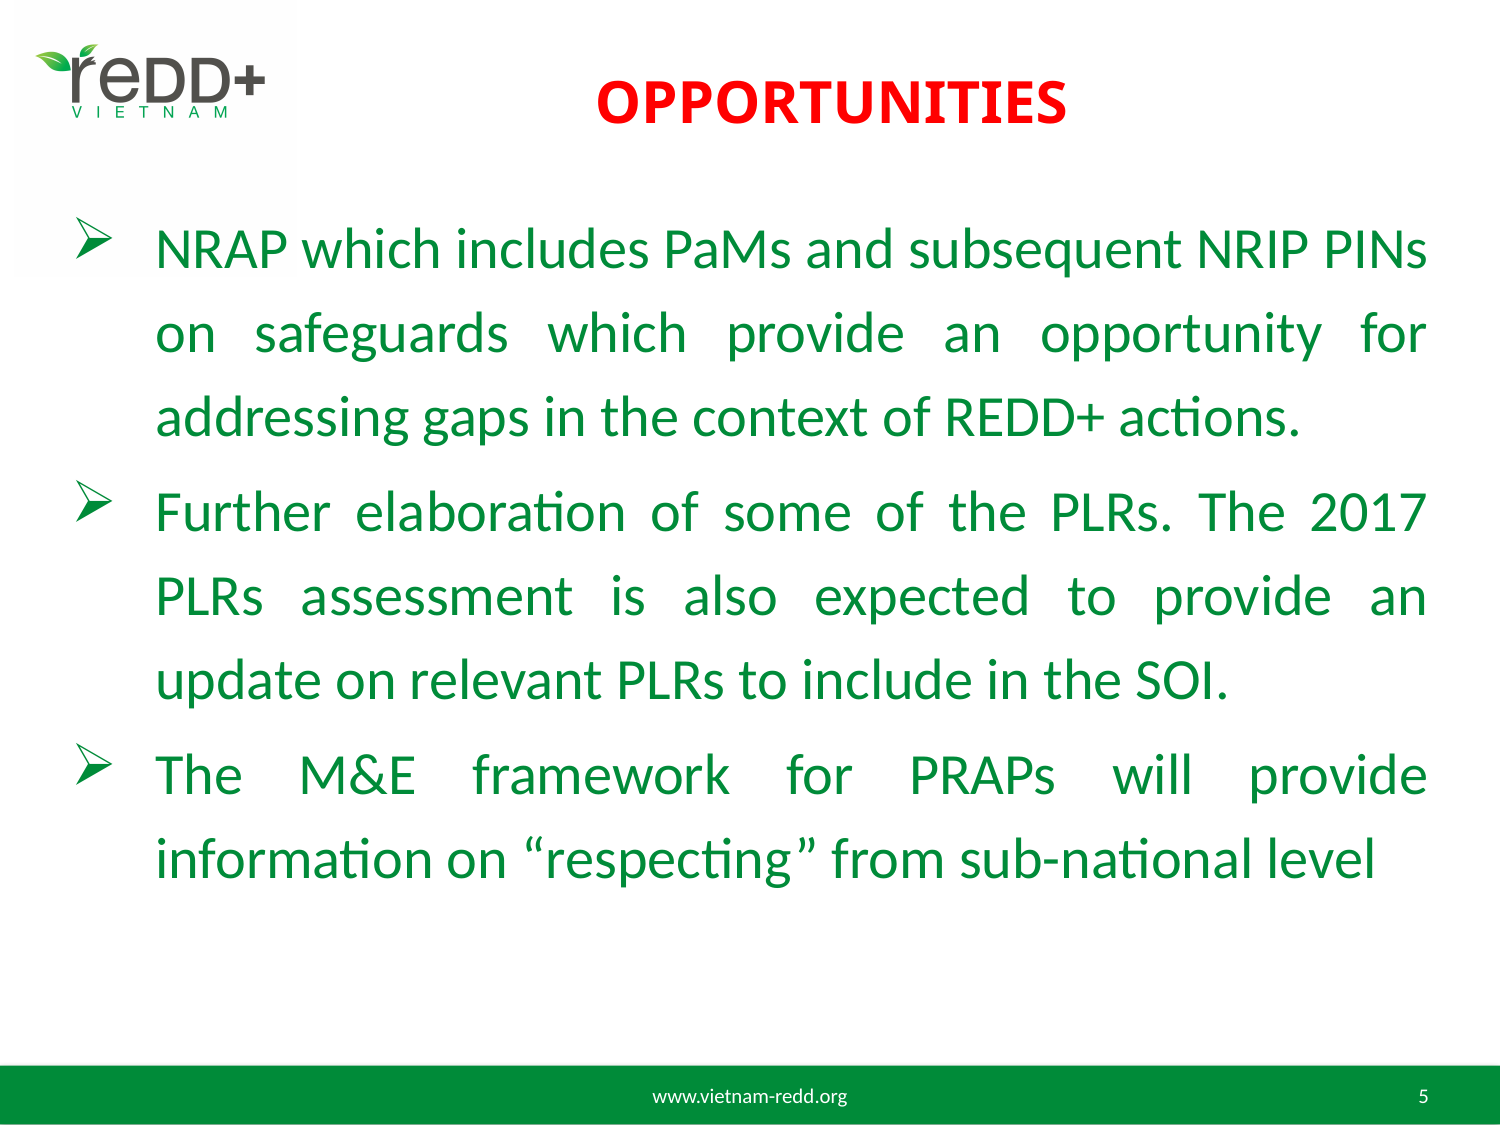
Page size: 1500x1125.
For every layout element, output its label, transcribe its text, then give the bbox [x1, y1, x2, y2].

footer www.vietnam-redd.org [512, 1071, 988, 1119]
slide_number 5 [1093, 1071, 1444, 1119]
title OPPORTUNITIES [187, 26, 1475, 174]
list NRAP which includes PaMs and subsequent NRIP PINs on safeguards which provide an opportunity for addressing gaps in the context of REDD+ actions. Further elaboration of some of the PLRs. The 2017 PLRs assessment is also expected to provide an update on relevant PLRs to include in the SOI. The M&E framework for PRAPs will provide information on “respecting” from sub-national level [56, 189, 1444, 1049]
picture [14, 0, 297, 277]
